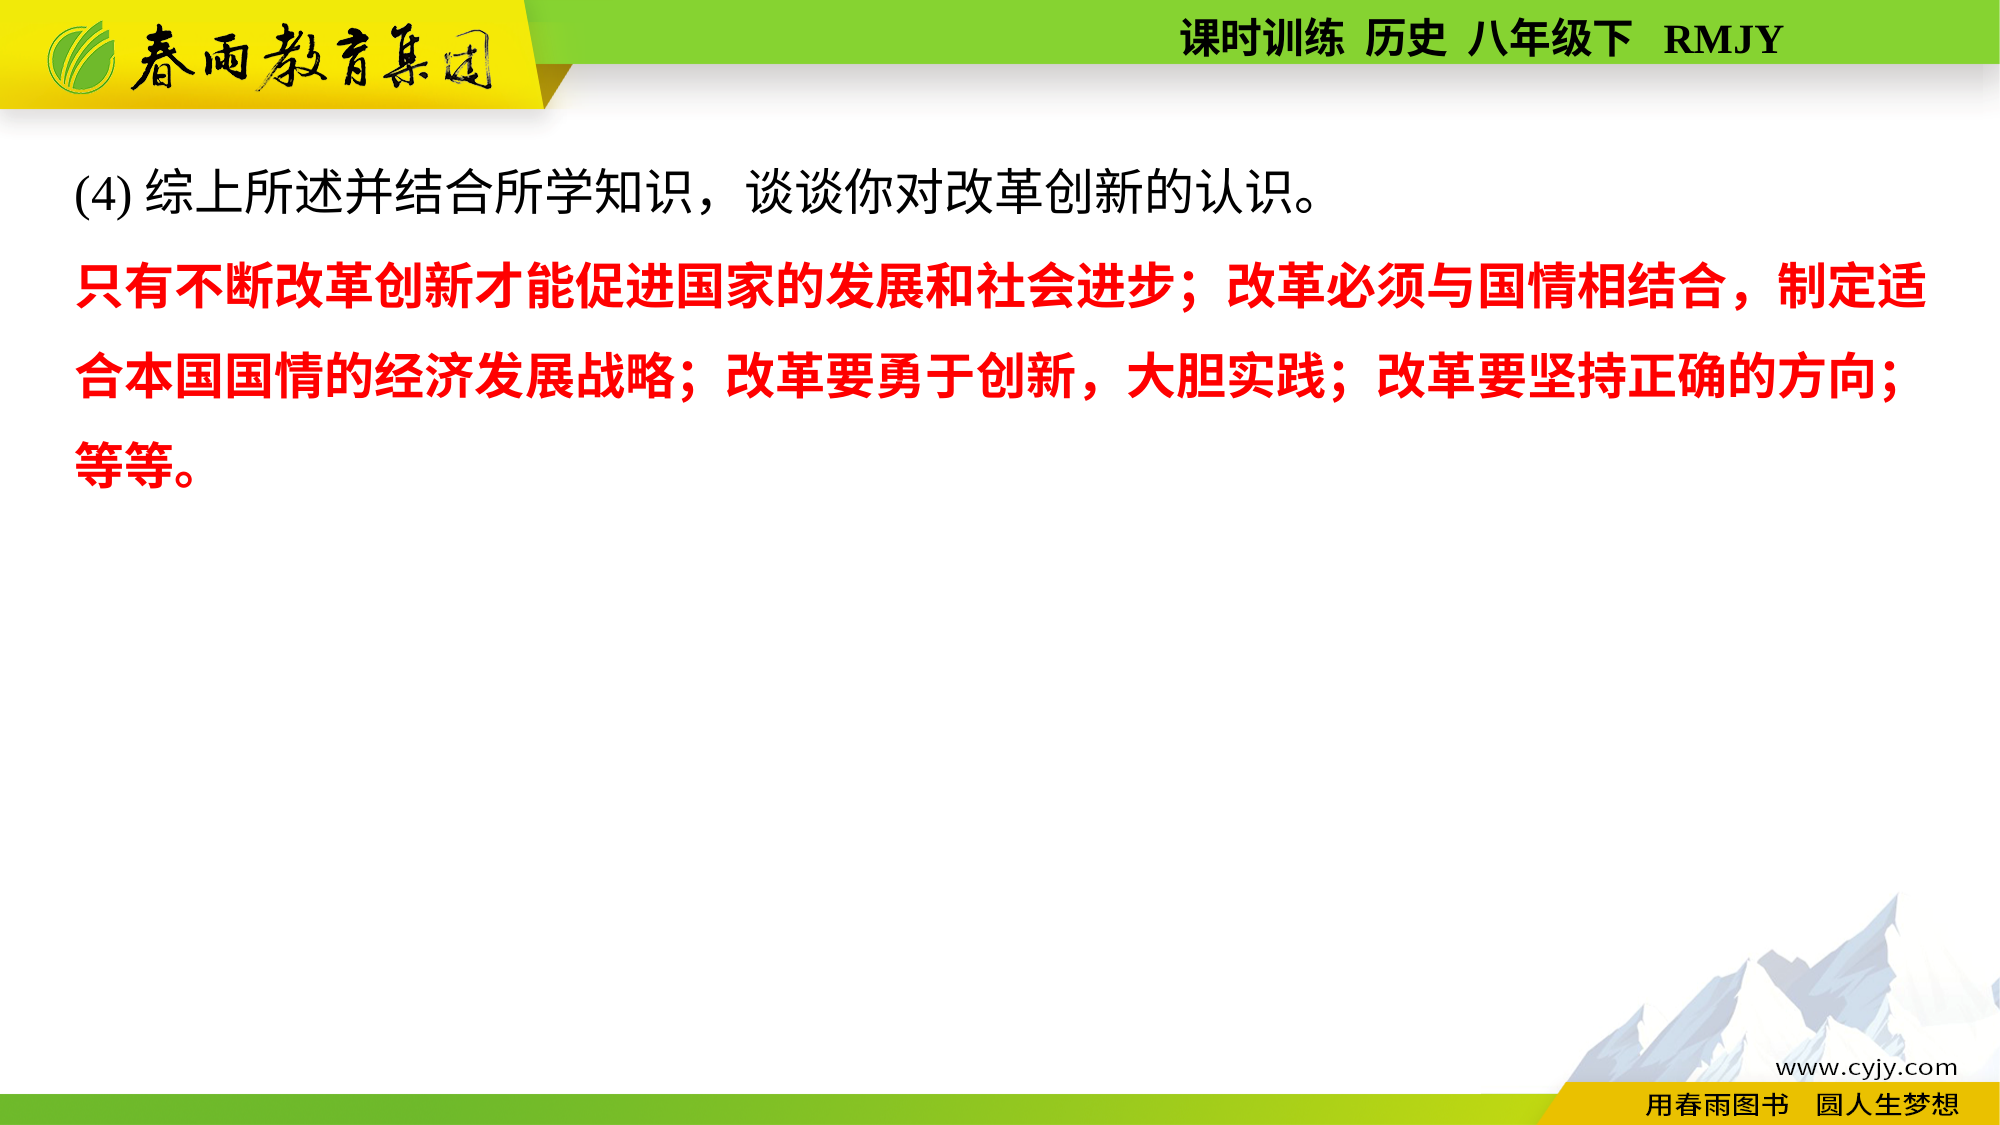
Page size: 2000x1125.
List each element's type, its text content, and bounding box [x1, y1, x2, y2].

text_box 只有不断改革创新才能促进国家的发展和社会进步；改革必须与国情相结合，制定适合本国国情的经济发展战略；改革要勇于创新，大胆实践；改革要坚持正确的方向；等等。 [59, 216, 1944, 502]
picture [0, 0, 2000, 1125]
list (4)综上所述并结合所学知识，谈谈你对改革创新的认识。 [59, 122, 1944, 216]
